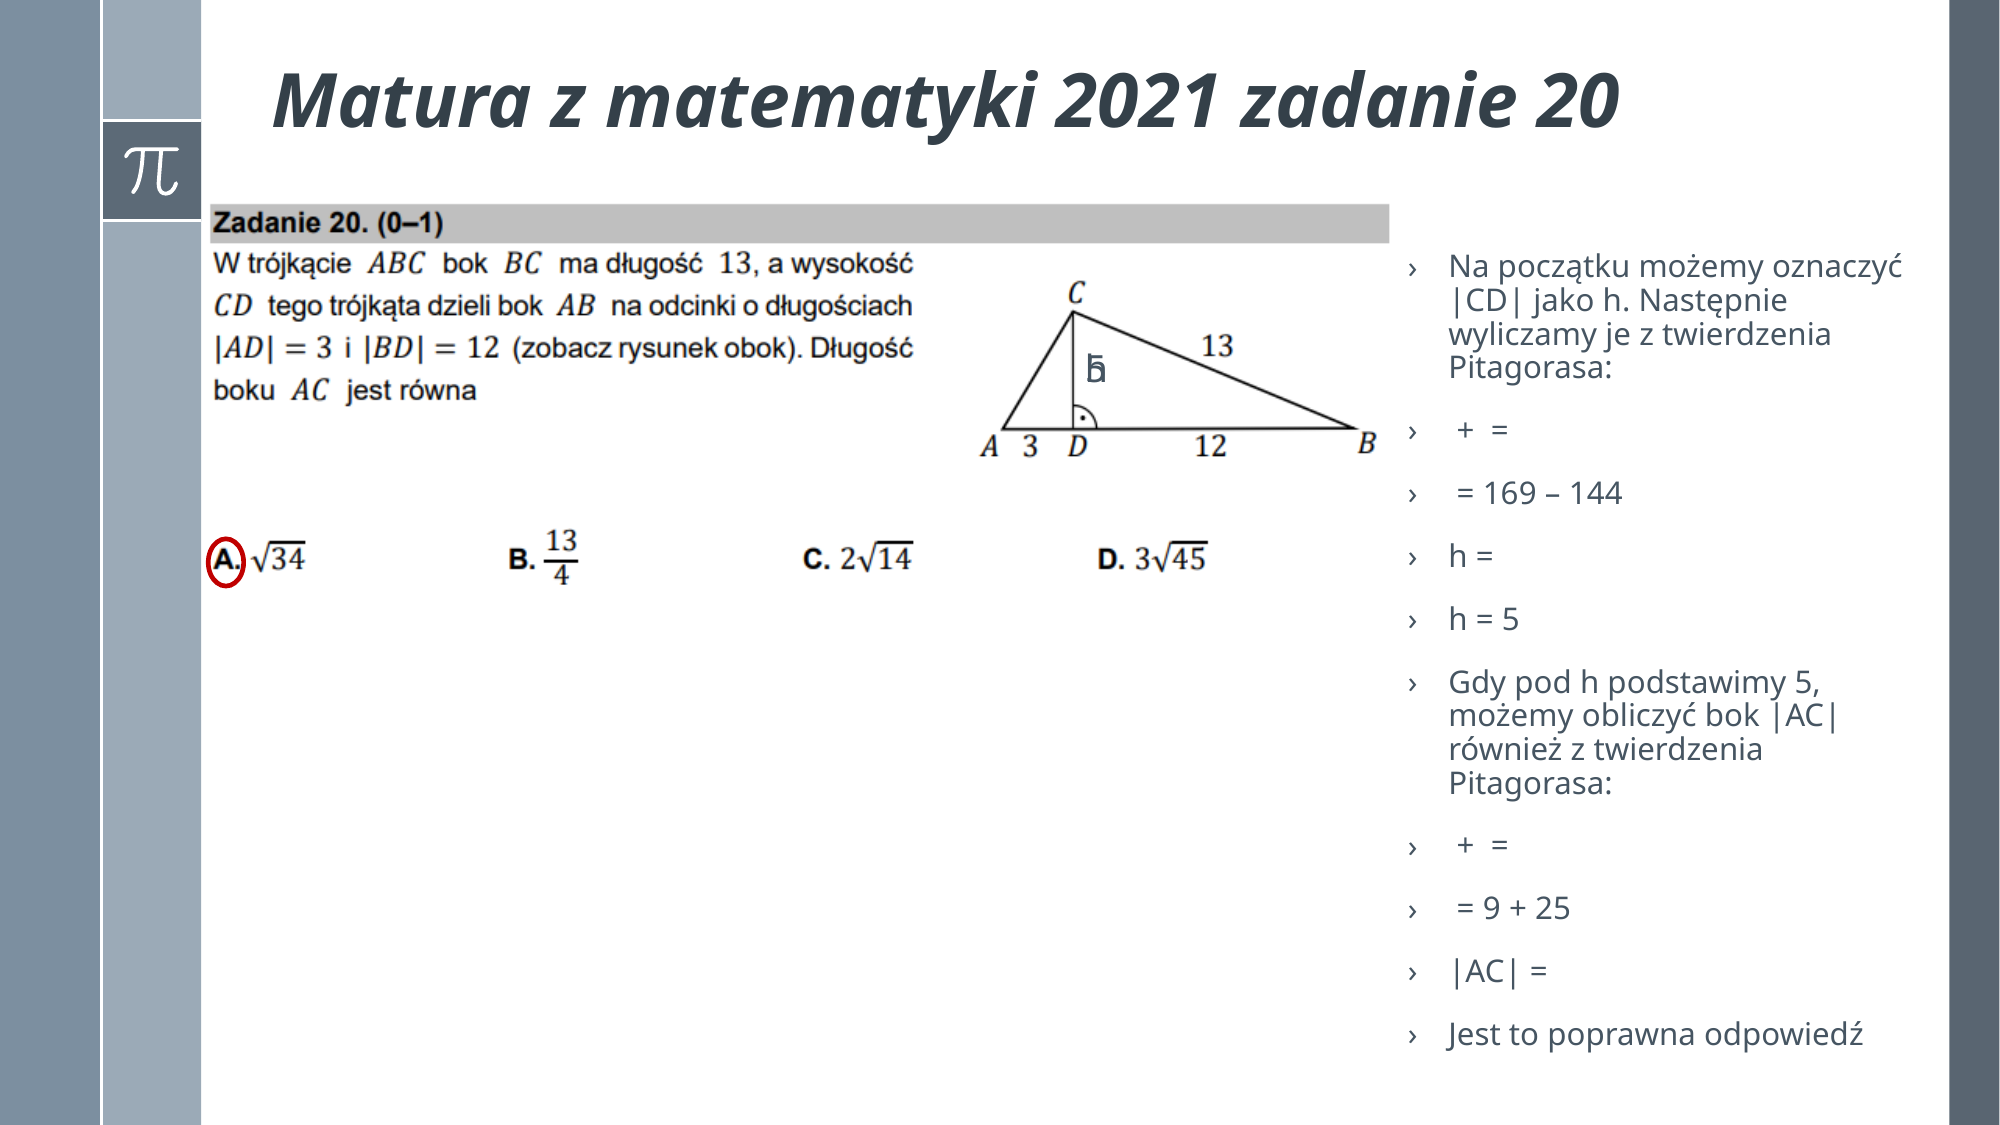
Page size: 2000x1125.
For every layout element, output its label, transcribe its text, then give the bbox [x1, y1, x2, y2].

title Matura z matematyki 2021 zadanie 20 [256, 20, 1862, 152]
picture [208, 184, 1390, 668]
